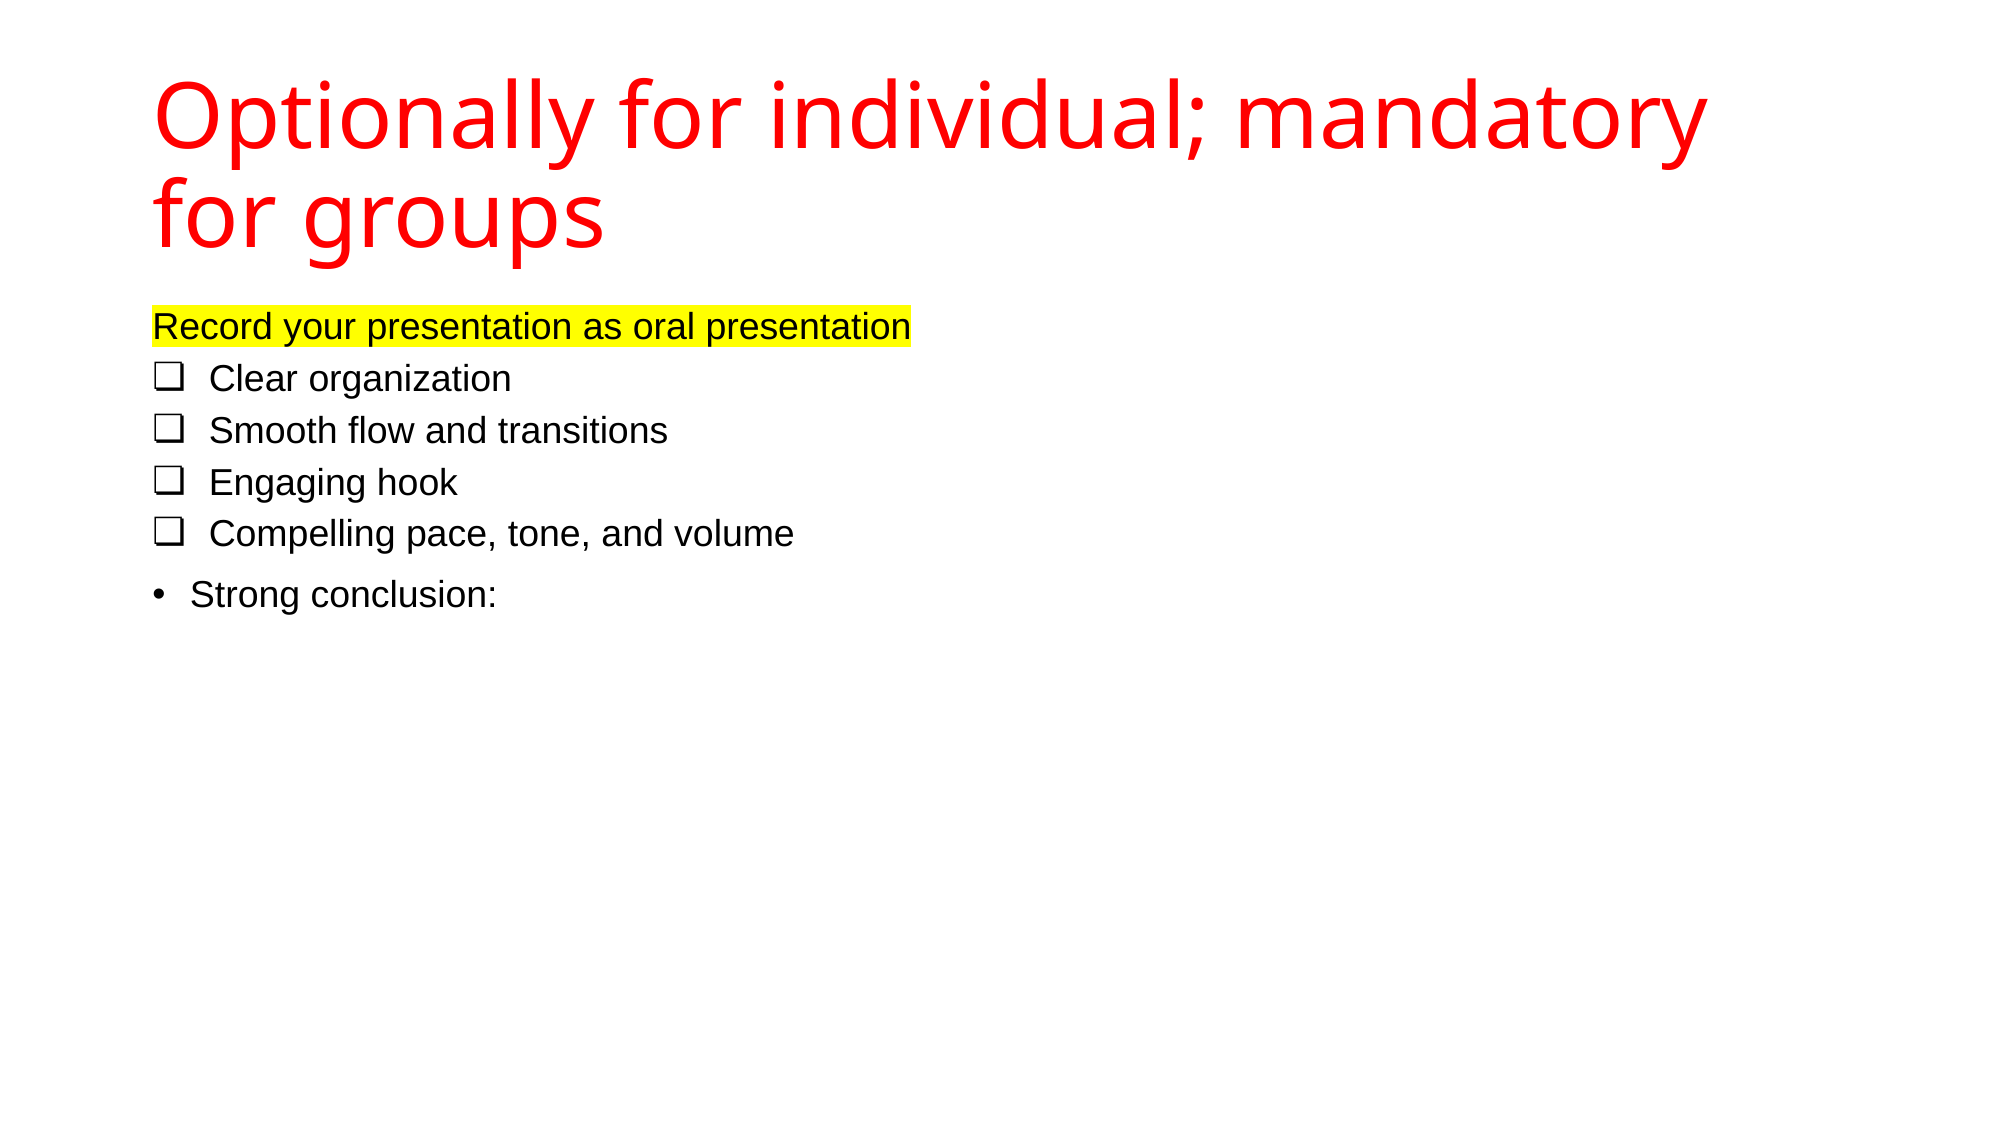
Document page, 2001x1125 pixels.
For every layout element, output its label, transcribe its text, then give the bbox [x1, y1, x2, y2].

title Optionally for individual; mandatory for groups [137, 59, 1863, 278]
list Record your presentation as oral presentation Clear organization Smooth flow and transitions Engaging hook Compelling pace, tone, and volume Strong conclusion: [137, 299, 1863, 1014]
